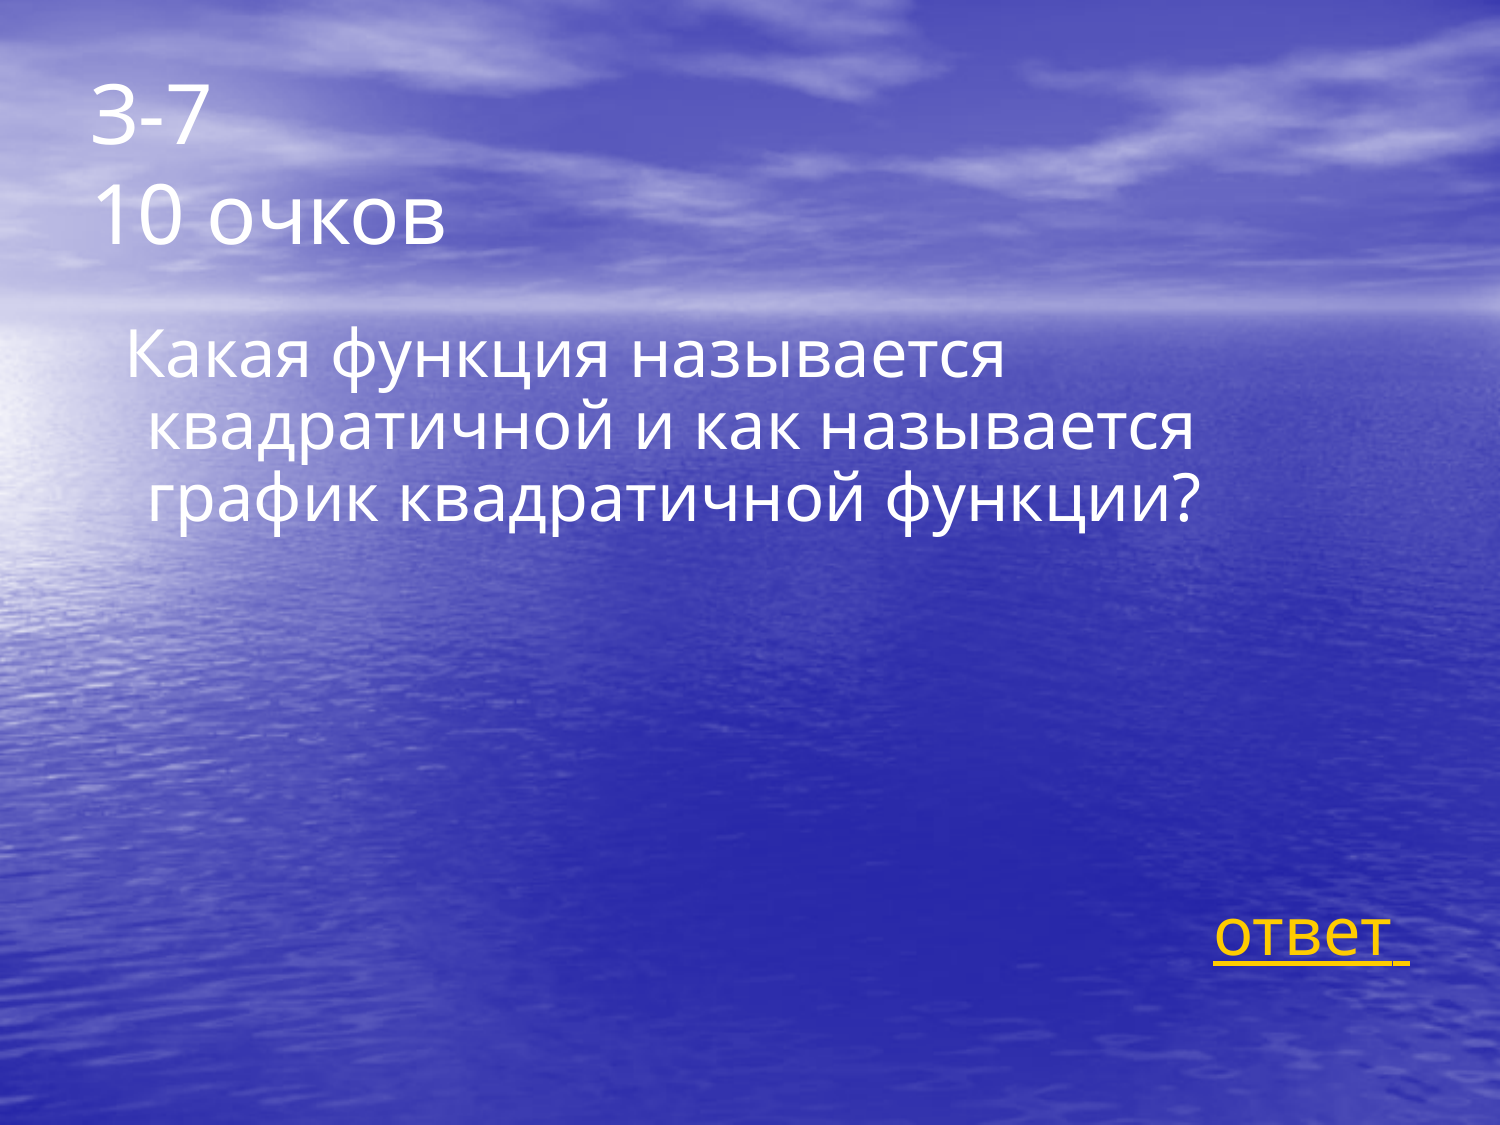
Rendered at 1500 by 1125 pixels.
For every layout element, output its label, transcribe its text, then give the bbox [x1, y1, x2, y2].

title З-7 10 очков [74, 47, 1426, 276]
list Какая функция называется квадратичной и как называется график квадратичной функции? ответ [74, 312, 1426, 988]
